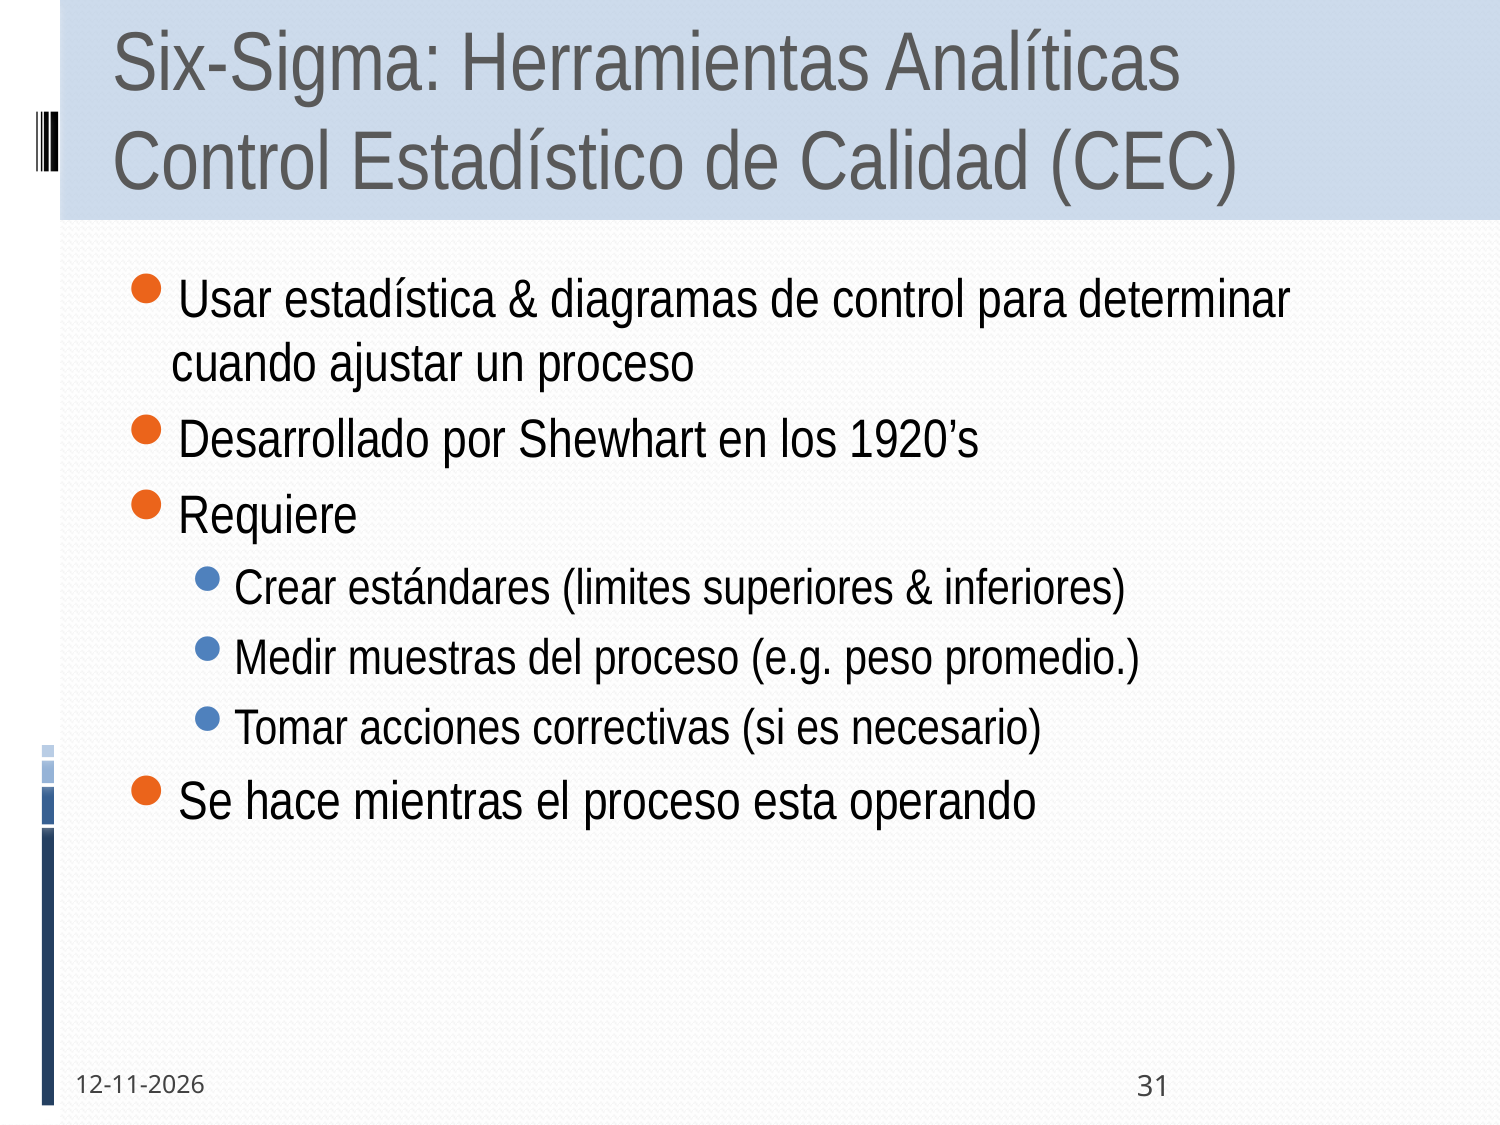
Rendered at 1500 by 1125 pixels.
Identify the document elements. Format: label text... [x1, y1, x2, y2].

title Six-Sigma: Herramientas Analíticas Control Estadístico de Calidad (CEC) [111, 18, 1436, 207]
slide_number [75, 1042, 243, 1103]
list Usar estadística & diagramas de control para determinar cuando ajustar un proceso Desarrollado por Shewhart en los 1920’s Requiere Crear estándares (limites superiores & inferiores) Medir muestras del proceso (e.g. peso promedio.) Tomar acciones correctivas (si es necesario) Se hace mientras el proceso esta operando [111, 255, 1436, 1038]
slide_number 31 [1045, 1046, 1171, 1107]
